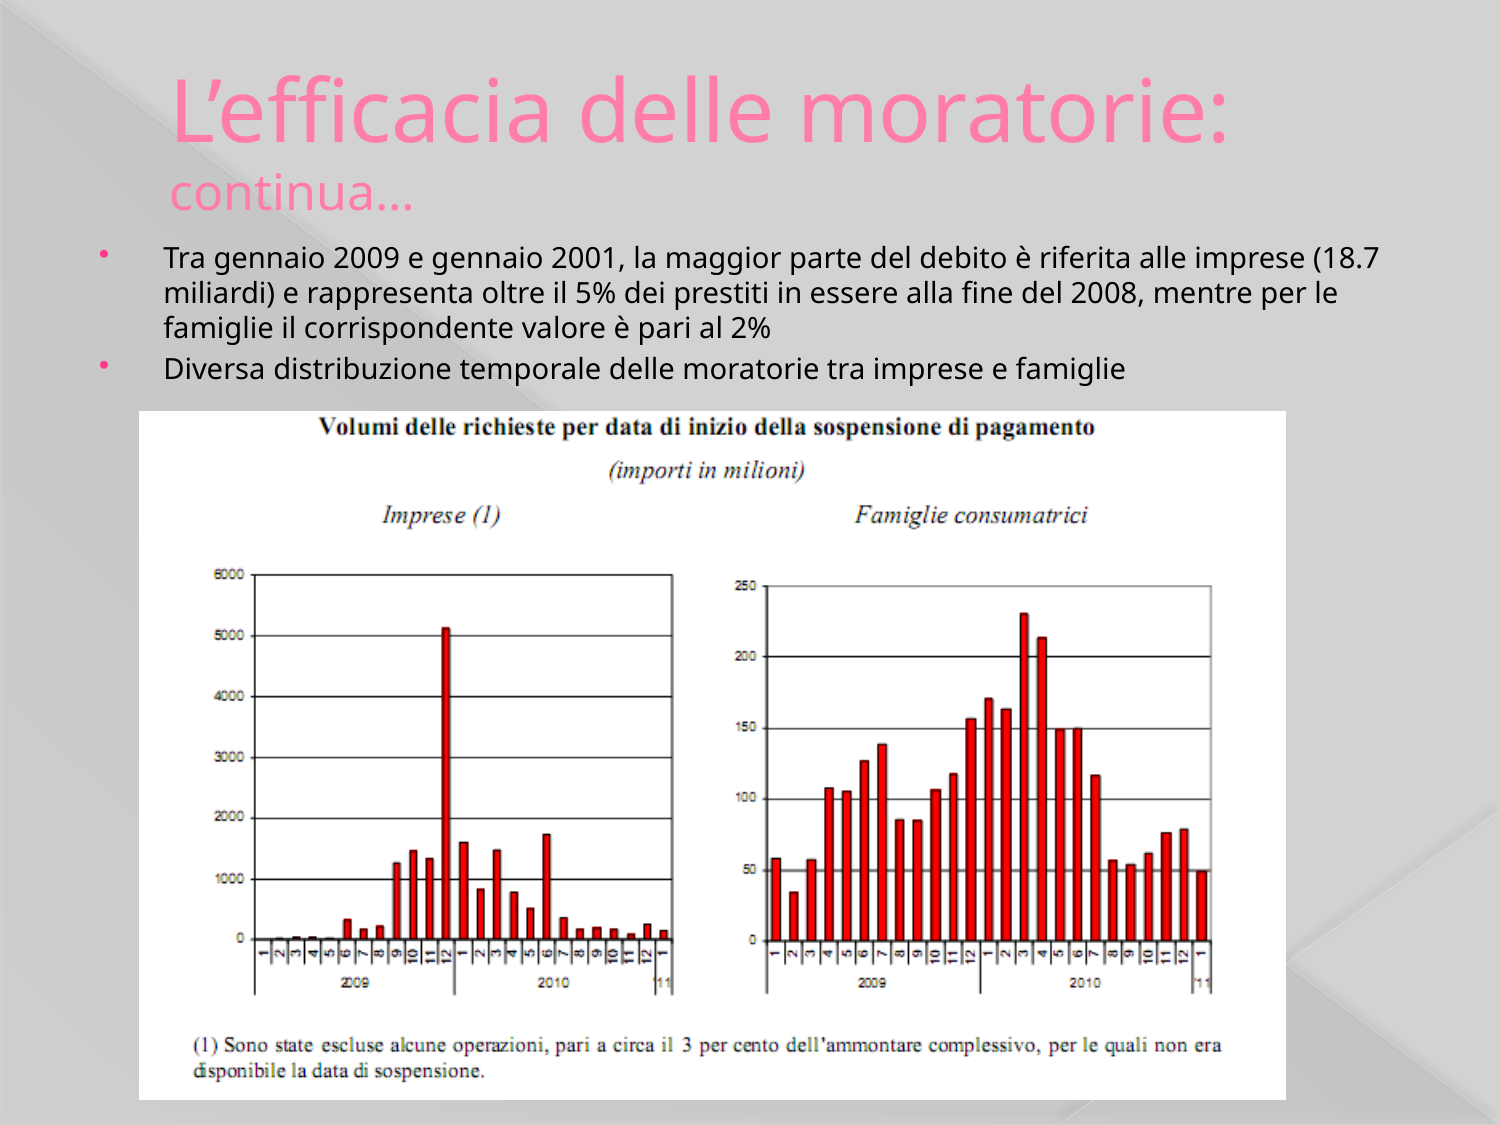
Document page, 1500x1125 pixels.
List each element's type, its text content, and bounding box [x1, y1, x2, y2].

picture [139, 410, 1286, 1100]
title L’efficacia delle moratorie: continua… [75, 43, 1425, 231]
list Tra gennaio 2009 e gennaio 2001, la maggior parte del debito è riferita alle imprese (18.7 miliardi) e rappresenta oltre il 5% dei prestiti in essere alla fine del 2008, mentre per le famiglie il corrispondente valore è pari al 2% Diversa distribuzione temporale delle moratorie tra imprese e famiglie [75, 231, 1425, 1083]
